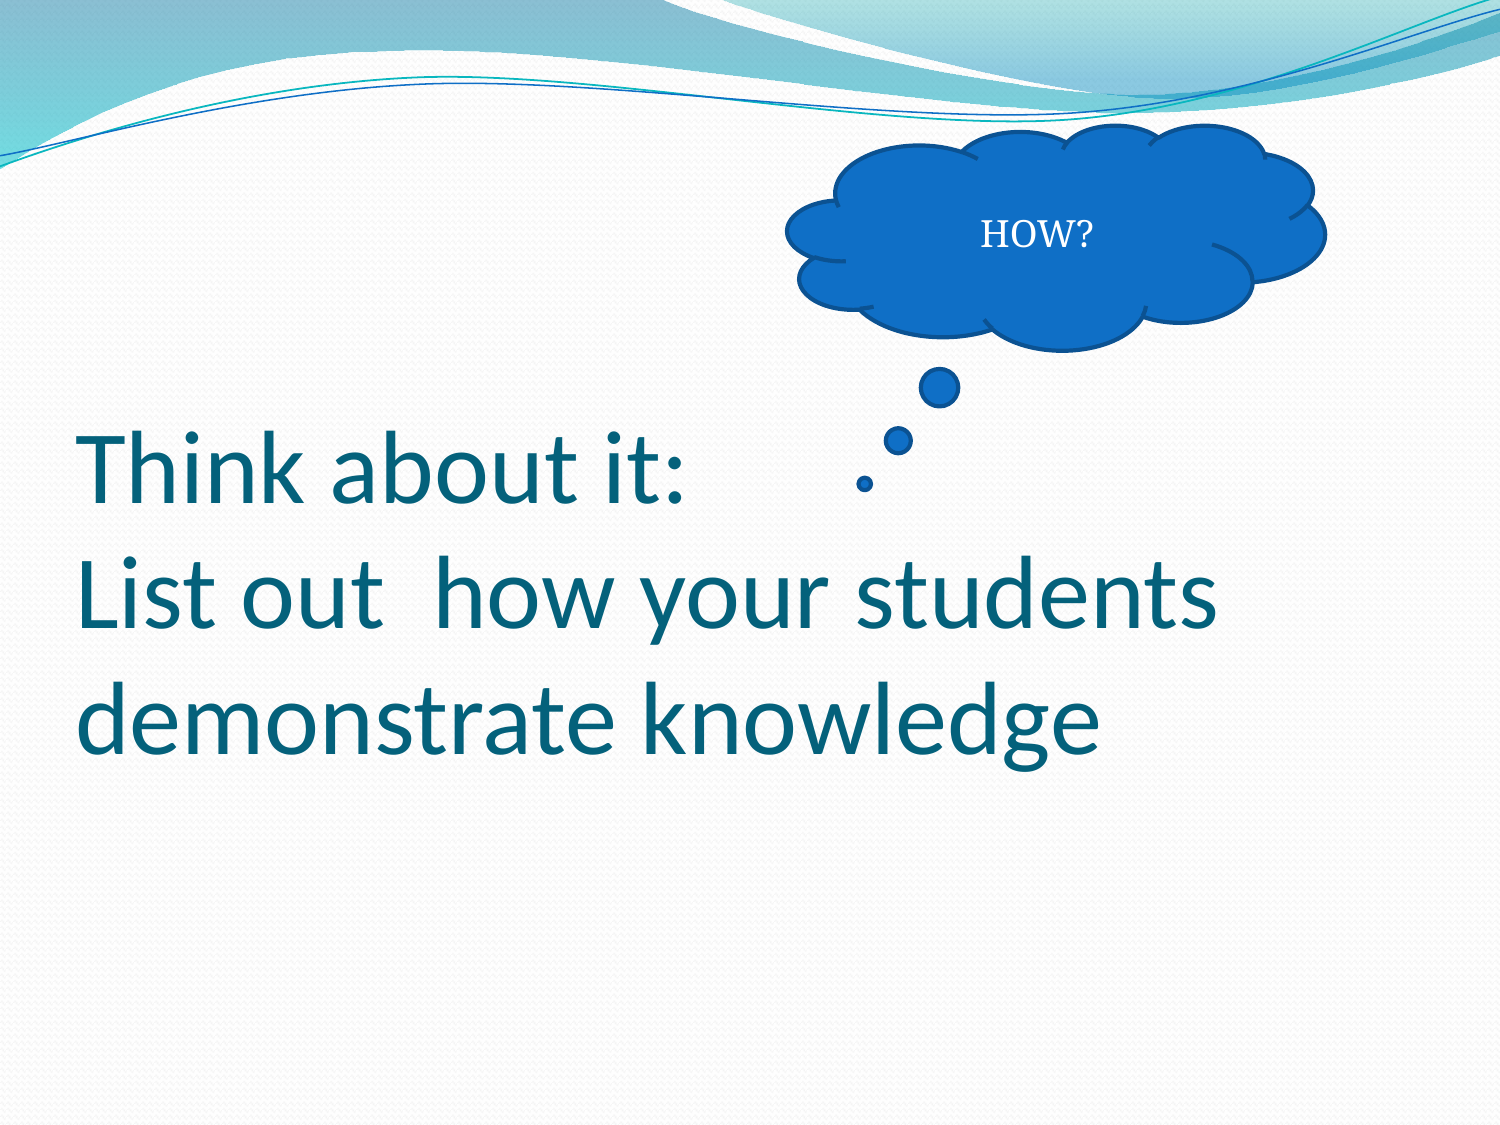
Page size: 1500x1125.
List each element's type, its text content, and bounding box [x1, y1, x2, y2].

text_box HOW? [918, 366, 961, 409]
text_box HOW? [883, 426, 913, 456]
text_box HOW? [784, 123, 1328, 353]
text_box Think about it: List out how your students demonstrate knowledge [74, 115, 1438, 775]
text_box HOW? [856, 475, 874, 493]
